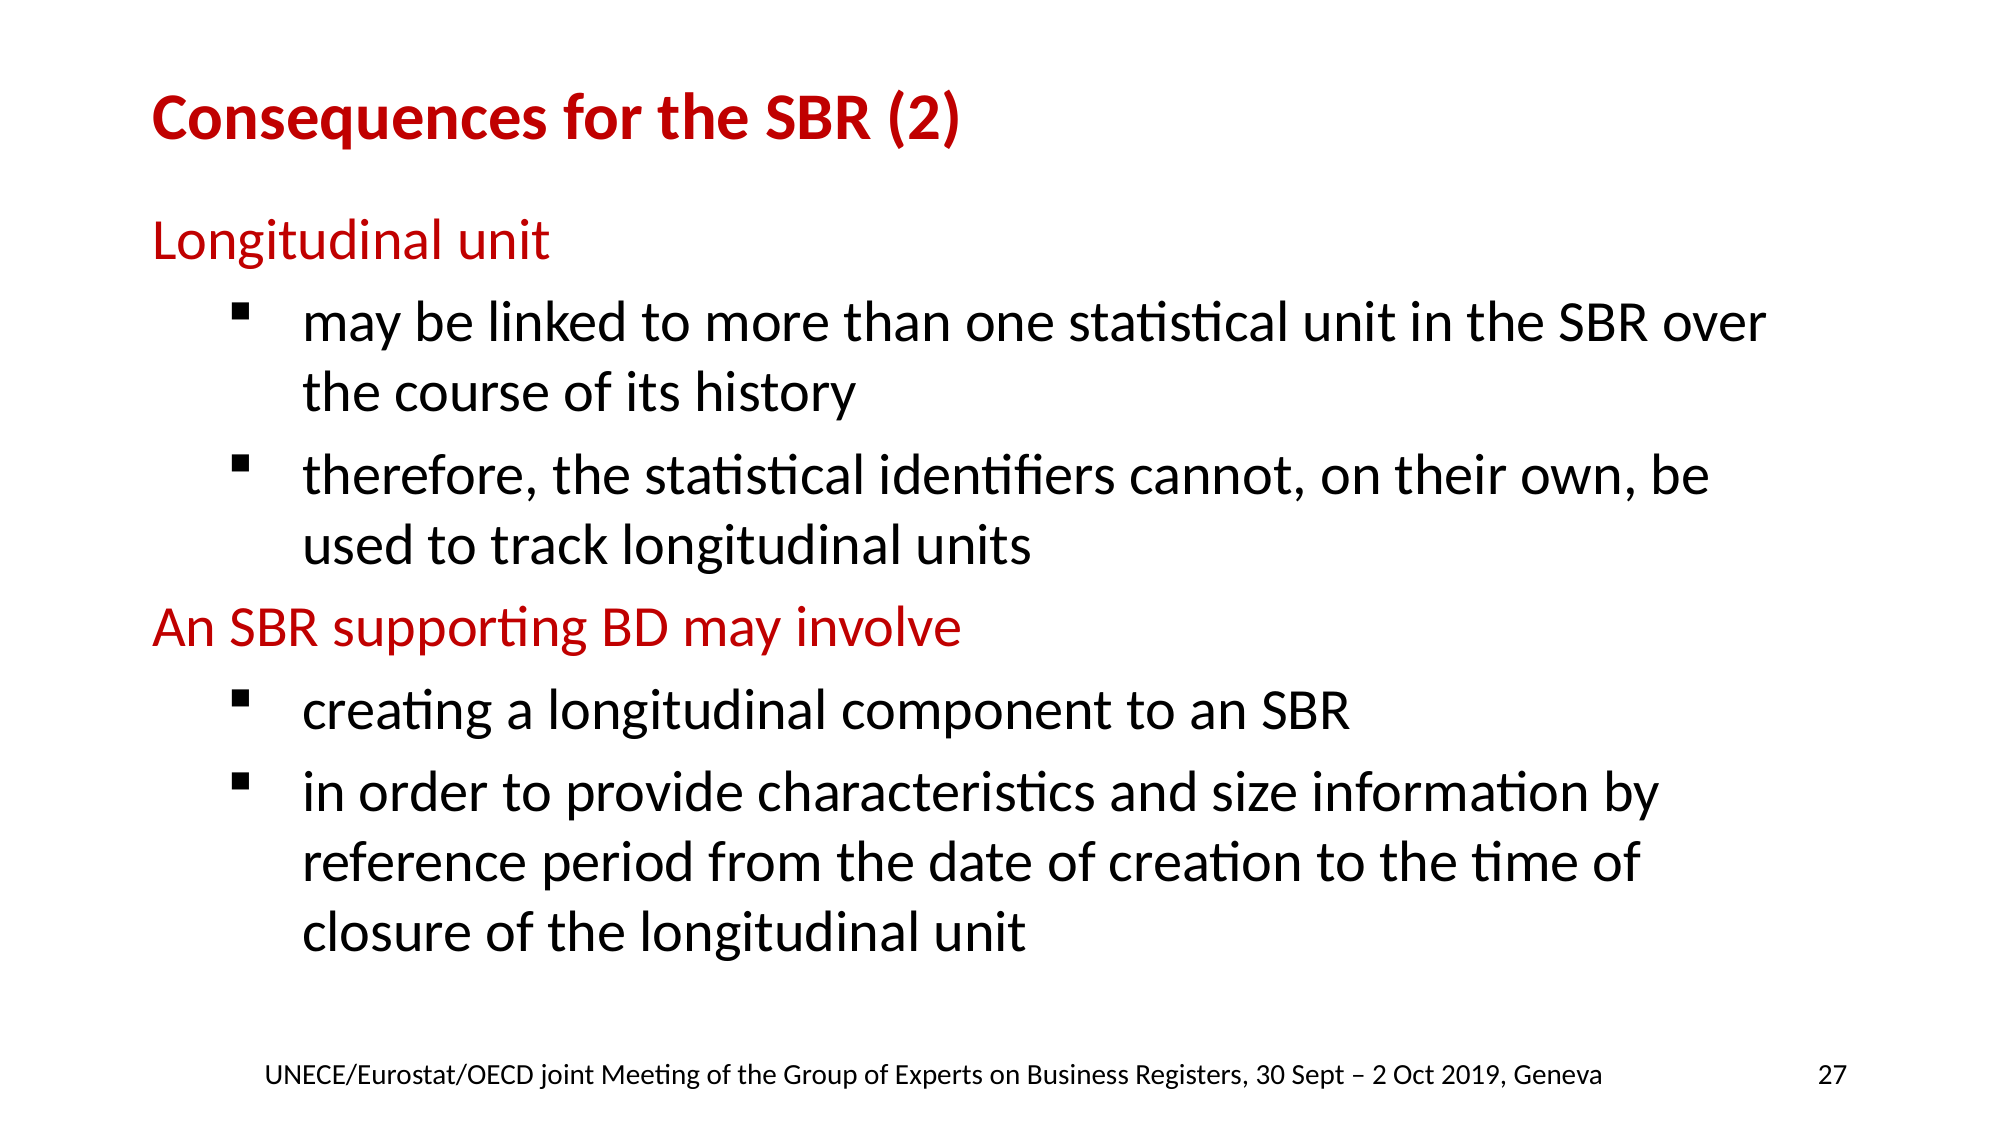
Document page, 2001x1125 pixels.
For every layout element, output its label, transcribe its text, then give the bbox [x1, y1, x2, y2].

title Consequences for the SBR (2) [137, 60, 1863, 175]
slide_number 27 [1412, 1042, 1863, 1103]
text_box Longitudinal unit may be linked to more than one statistical unit in the SBR over the course of its history therefore, the statistical identifiers cannot, on their own, be used to track longitudinal units An SBR supporting BD may involve creating a longitudinal component to an SBR in order to provide characteristics and size information by reference period from the date of creation to the time of closure of the longitudinal unit [137, 193, 1792, 971]
footer UNECE/Eurostat/OECD joint Meeting of the Group of Experts on Business Registers, 30 Sept – 2 Oct 2019, Geneva [197, 1042, 1412, 1103]
